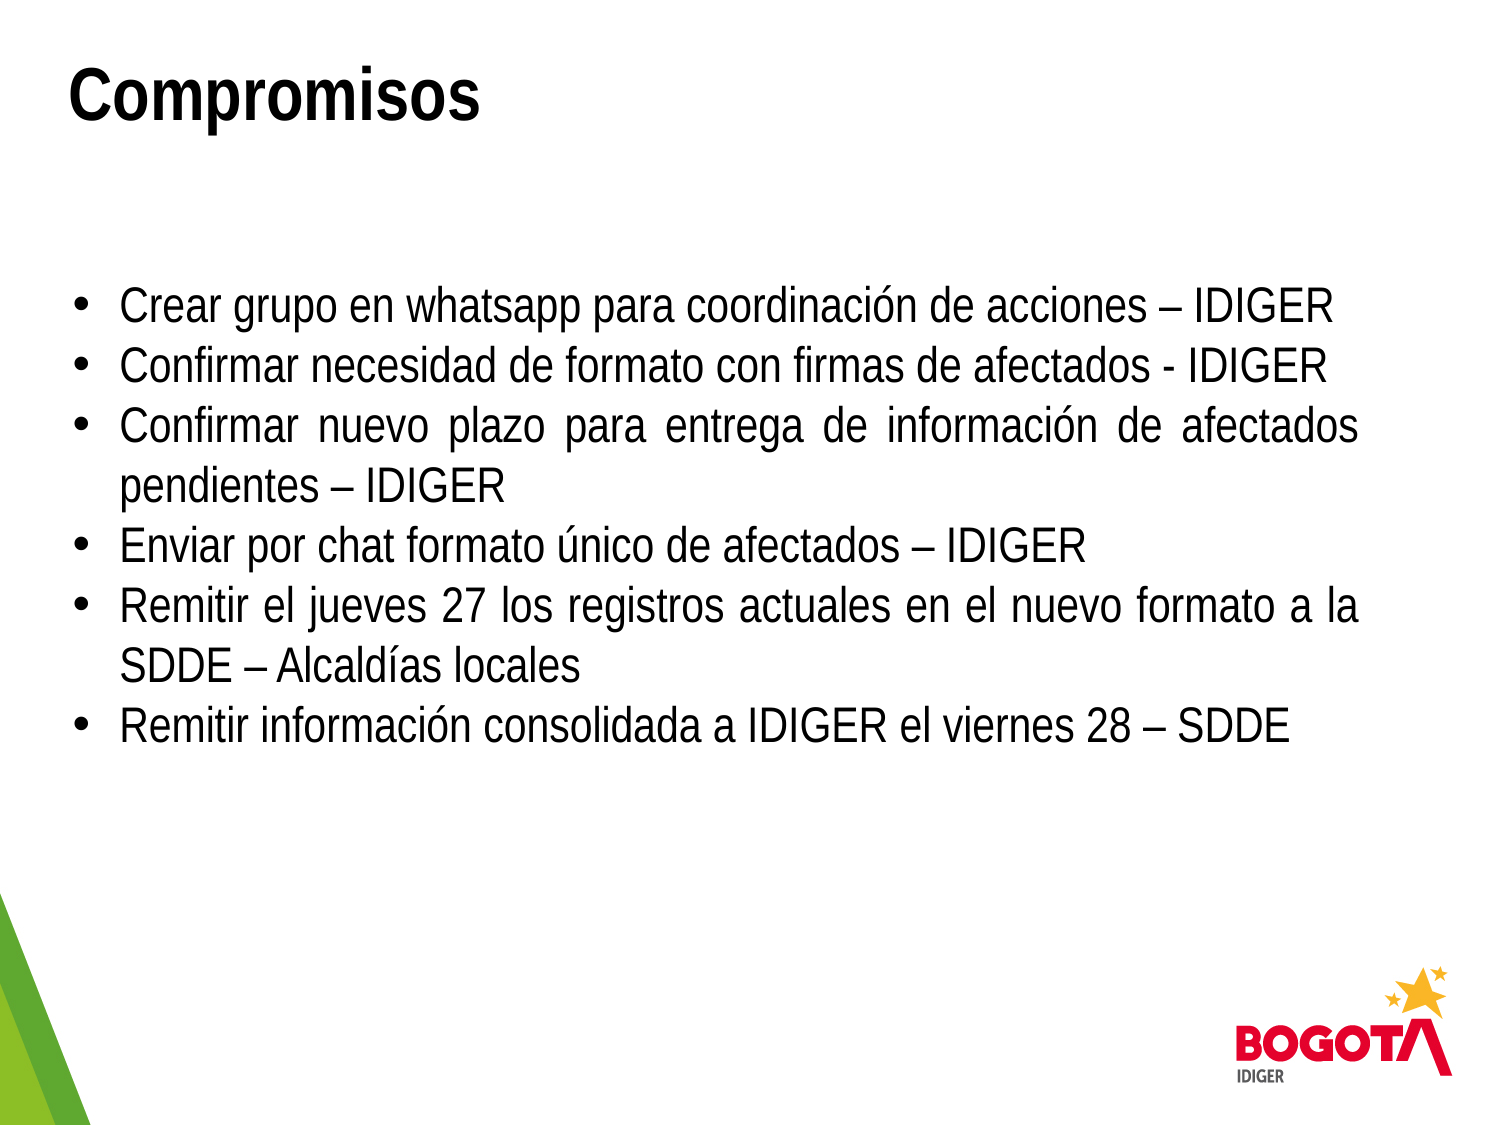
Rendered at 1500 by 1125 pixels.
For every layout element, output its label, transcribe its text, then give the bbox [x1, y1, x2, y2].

title Compromisos [53, 20, 1329, 161]
picture [0, 0, 1500, 1125]
text_box Crear grupo en whatsapp para coordinación de acciones – IDIGER Confirmar necesidad de formato con firmas de afectados - IDIGER Confirmar nuevo plazo para entrega de información de afectados pendientes – IDIGER Enviar por chat formato único de afectados – IDIGER Remitir el jueves 27 los registros actuales en el nuevo formato a la SDDE – Alcaldías locales Remitir información consolidada a IDIGER el viernes 28 – SDDE [57, 265, 1375, 761]
